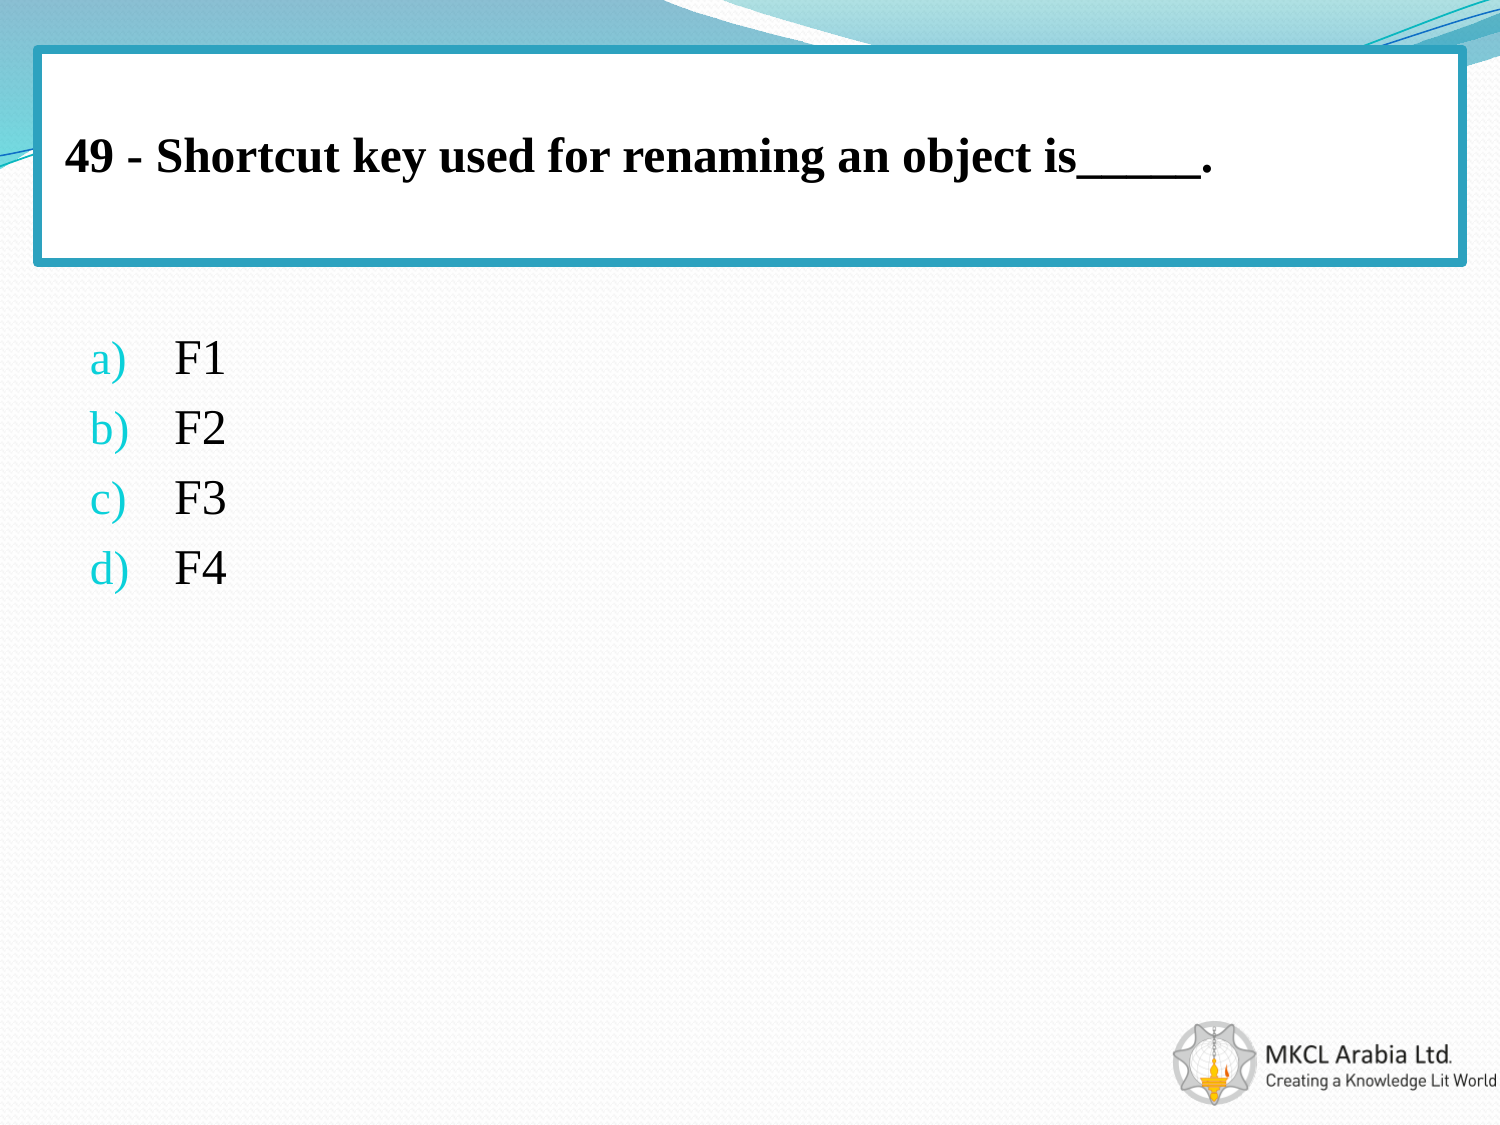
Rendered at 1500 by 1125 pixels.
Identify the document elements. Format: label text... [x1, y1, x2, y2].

title 49 - Shortcut key used for renaming an object is_____. [50, 62, 1400, 250]
list F1 F2 F3 F4 [75, 317, 1425, 1038]
picture [1172, 1021, 1496, 1106]
